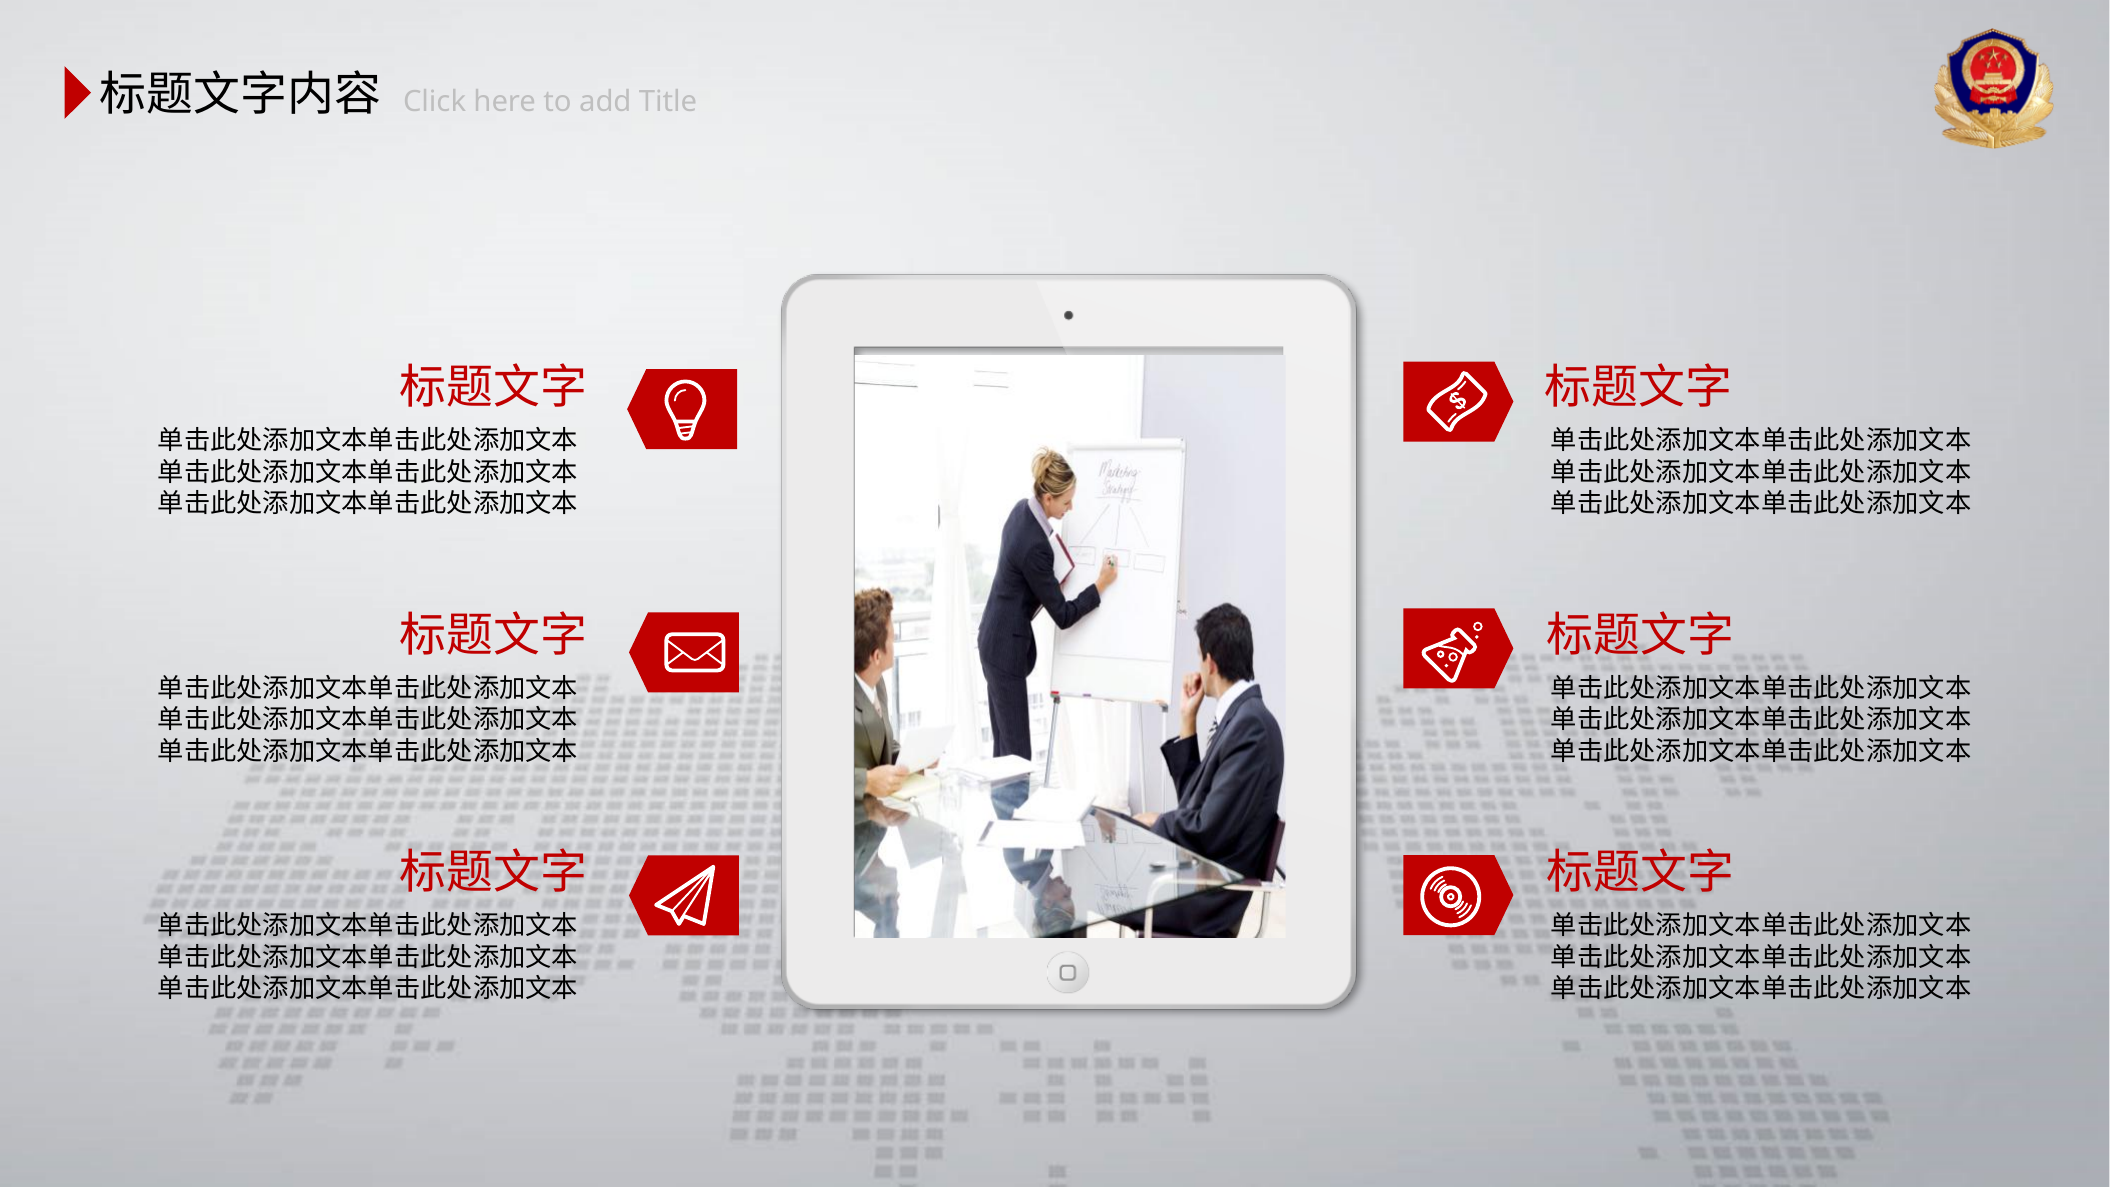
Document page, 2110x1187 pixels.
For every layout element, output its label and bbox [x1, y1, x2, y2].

text_box [1543, 356, 1995, 527]
text_box [1403, 855, 1514, 936]
text_box [157, 356, 602, 527]
text_box [627, 369, 738, 450]
text_box [157, 604, 602, 775]
text_box [64, 55, 721, 128]
text_box [1403, 361, 1514, 442]
text_box [1545, 604, 1995, 775]
text_box [1545, 841, 1995, 1012]
text_box [629, 612, 739, 693]
text_box [771, 269, 1362, 1015]
text_box [157, 841, 602, 1012]
text_box [1403, 608, 1514, 689]
text_box [629, 855, 739, 936]
picture [0, 0, 2110, 1187]
